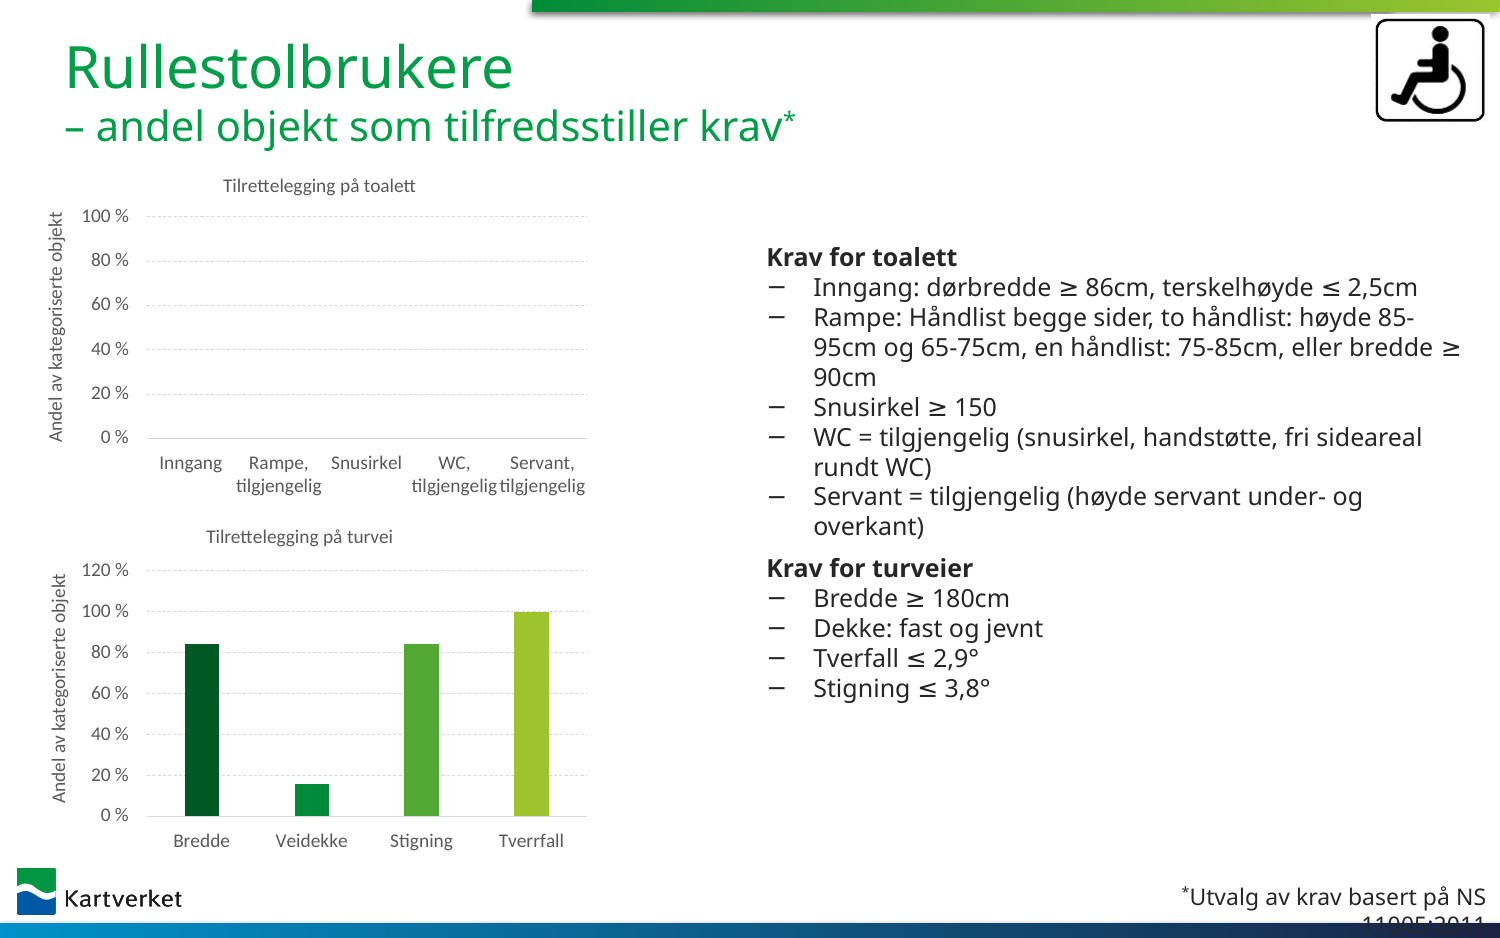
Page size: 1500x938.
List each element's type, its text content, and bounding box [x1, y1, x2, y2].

text_box *Utvalg av krav basert på NS 11005:2011 [1068, 873, 1500, 938]
picture [41, 520, 598, 859]
text_box Krav for toalett Inngang: dørbredde ≥ 86cm, terskelhøyde ≤ 2,5cm Rampe: Håndlist begge sider, to håndlist: høyde 85-95cm og 65-75cm, en håndlist: 75-85cm, eller bredde ≥ 90cm Snusirkel ≥ 150 WC = tilgjengelig (snusirkel, handstøtte, fri sideareal rundt WC) Servant = tilgjengelig (høyde servant under- og overkant) [751, 234, 1483, 545]
picture [1371, 13, 1491, 127]
picture [41, 166, 598, 505]
text_box Rullestolbrukere – andel objekt som tilfredsstiller krav* [49, 14, 1431, 158]
text_box Krav for turveier Bredde ≥ 180cm Dekke: fast og jevnt Tverfall ≤ 2,9° Stigning ≤ 3,8° [751, 545, 1483, 710]
